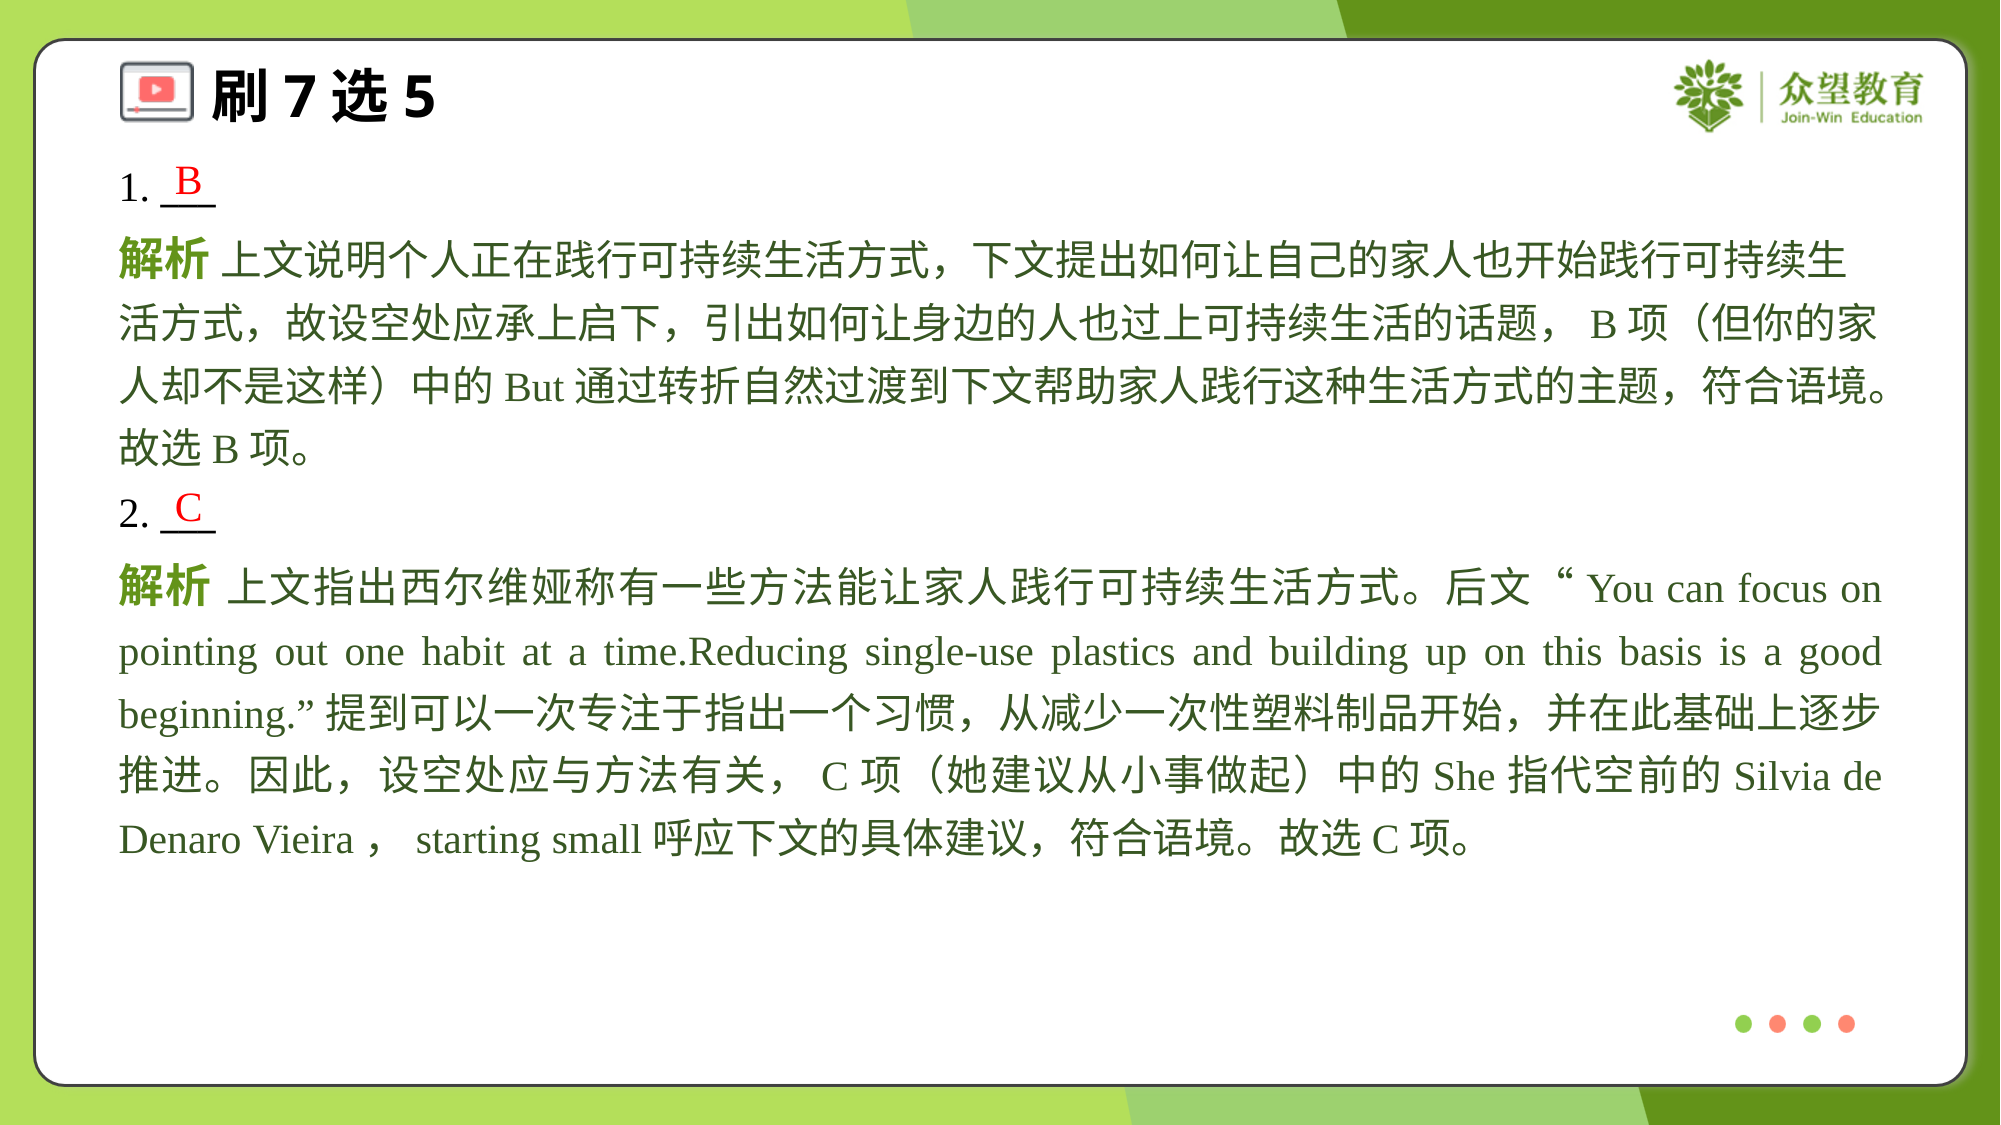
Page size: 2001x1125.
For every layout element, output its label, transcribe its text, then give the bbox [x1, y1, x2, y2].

text_box B [170, 140, 208, 199]
text_box 2. ___ [118, 473, 1883, 531]
text_box C [170, 467, 208, 525]
text_box 1. ___ [118, 146, 1883, 204]
text_box 解析 上文指出西尔维娅称有一些方法能让家人践行可持续生活方式。后文“You can focus on pointing out one habit at a time.Reducing single-use plastics and building up on this basis is a good beginning.”提到可以一次专注于指出一个习惯，从减少一次性塑料制品开始，并在此基础上逐步推进。因此，设空处应与方法有关，C项（她建议从小事做起）中的She指代空前的Silvia de Denaro Vieira，starting small呼应下文的具体建议，符合语境。故选C项。 [118, 542, 1883, 857]
picture [0, 0, 2000, 1125]
text_box 解析 上文说明个人正在践行可持续生活方式，下文提出如何让自己的家人也开始践行可持续生活方式，故设空处应承上启下，引出如何让身边的人也过上可持续生活的话题，B项（但你的家人却不是这样）中的But通过转折自然过渡到下文帮助家人践行这种生活方式的主题，符合语境。故选B项。 [118, 215, 1883, 468]
